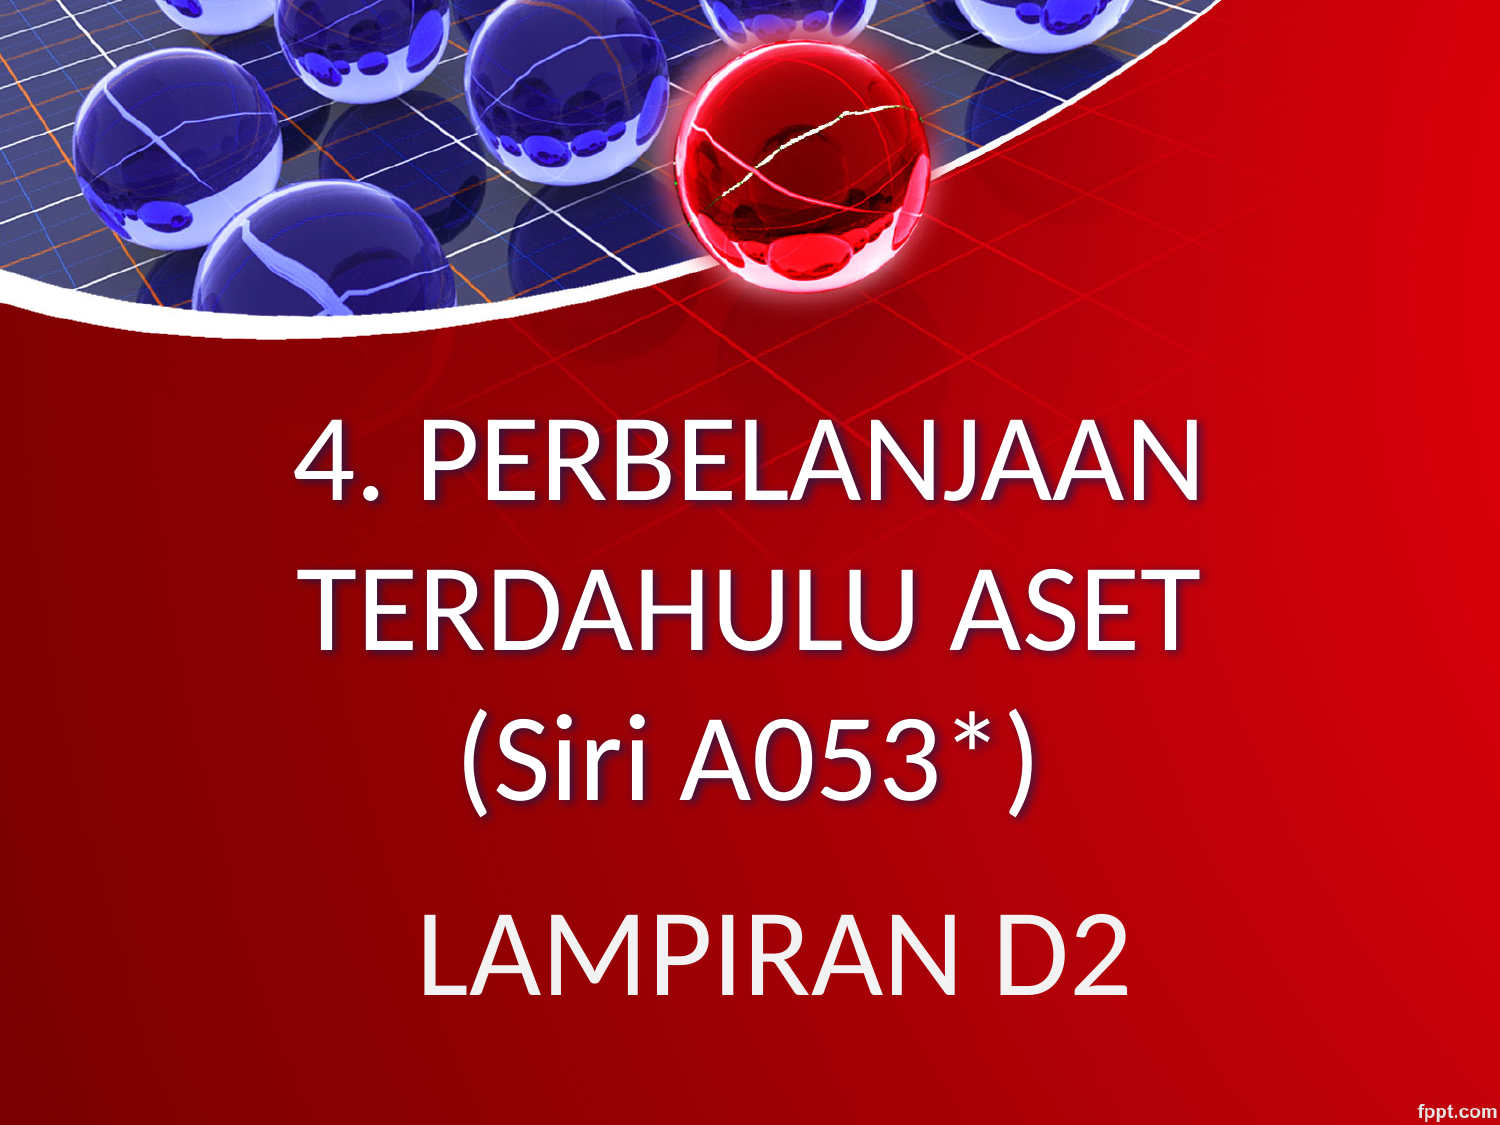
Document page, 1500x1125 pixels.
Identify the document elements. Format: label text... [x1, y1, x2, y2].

picture [0, 0, 1500, 1125]
title 4. PERBELANJAAN TERDAHULU ASET (Siri A053*) [23, 537, 1475, 663]
subtitle LAMPIRAN D2 [98, 863, 1452, 964]
